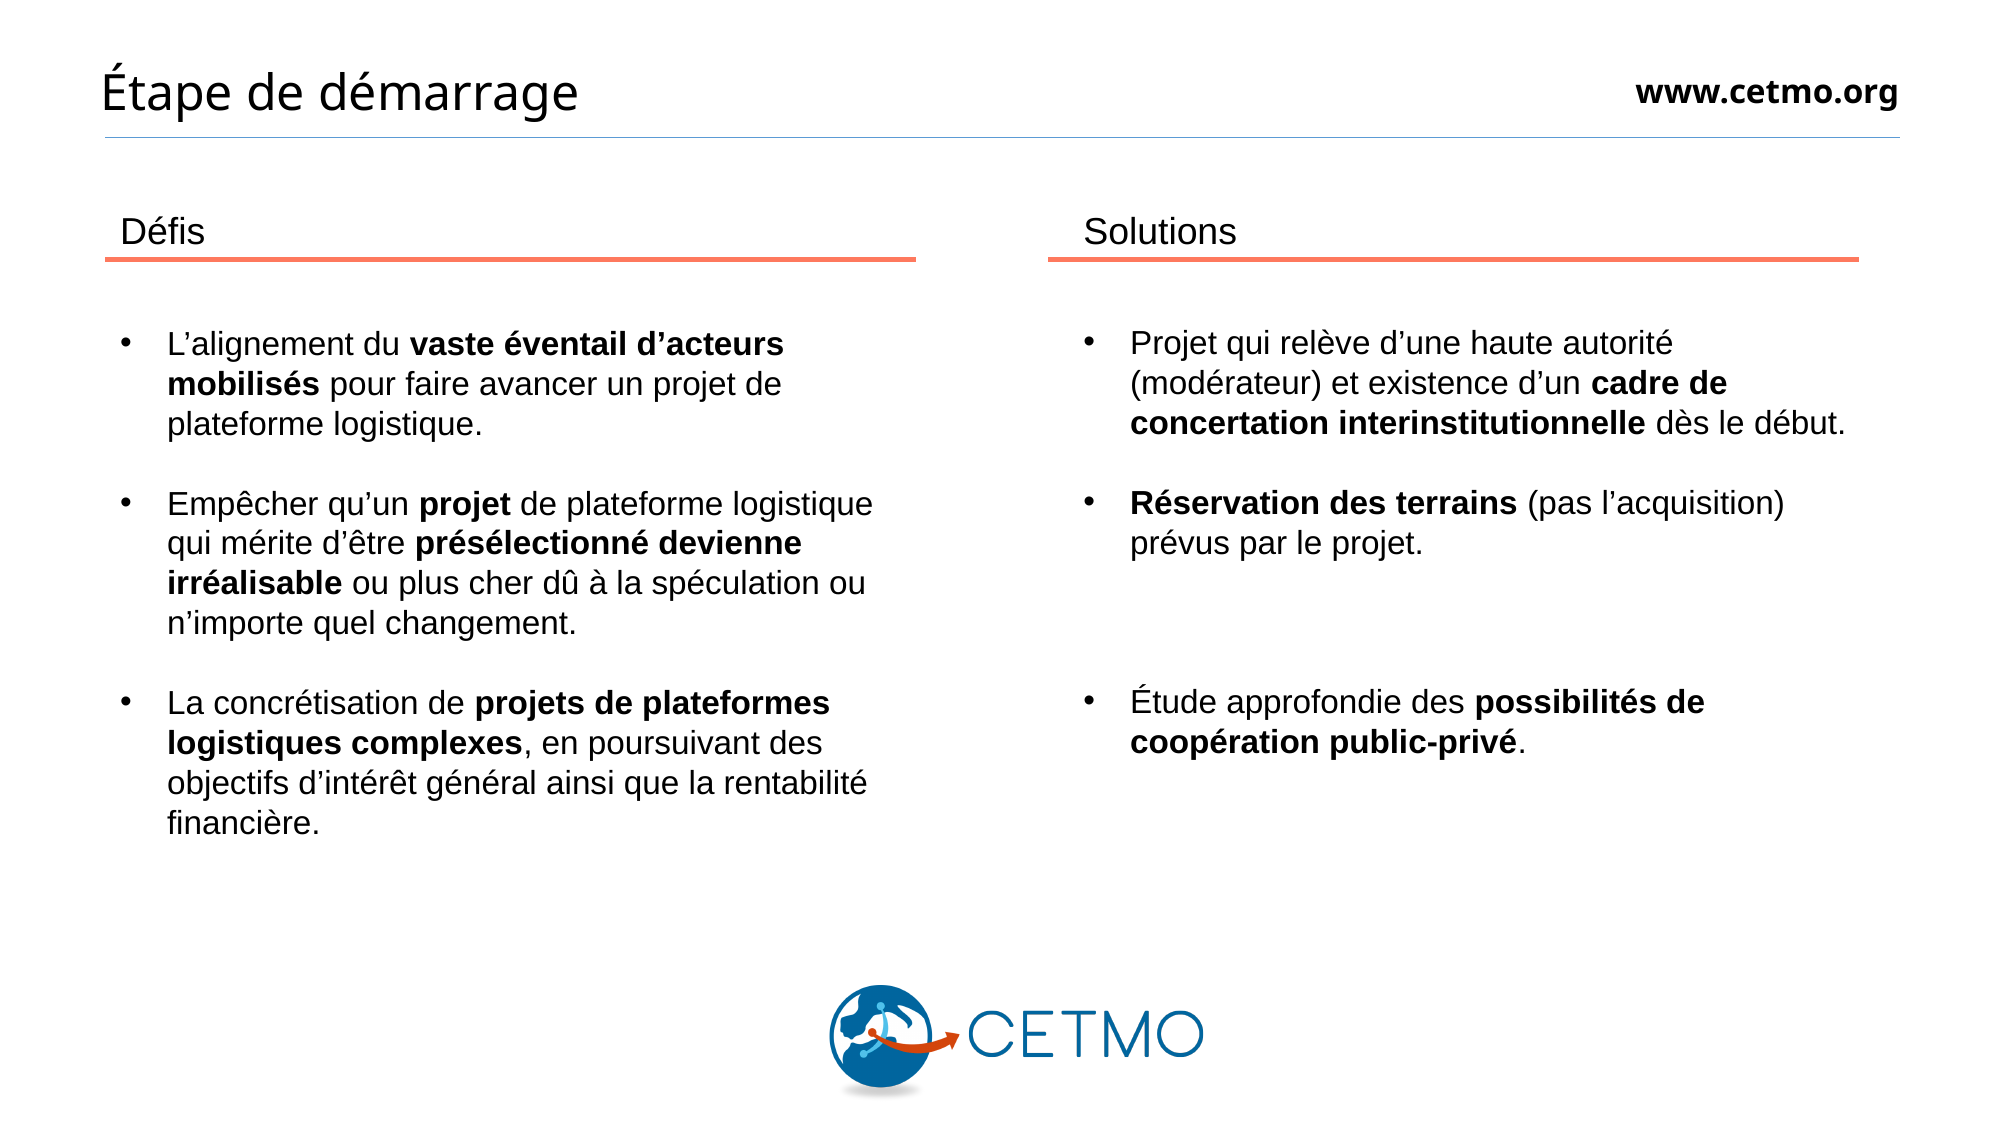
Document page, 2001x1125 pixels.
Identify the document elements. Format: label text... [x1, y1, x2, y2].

text_box www.cetmo.org [1594, 0, 1915, 119]
title Étape de démarrage [85, 0, 1557, 129]
text_box Défis [105, 199, 916, 257]
text_box Solutions [1068, 199, 1879, 259]
text_box Projet qui relève d’une haute autorité (modérateur) et existence d’un cadre de concertation interinstitutionnelle dès le début. Réservation des terrains (pas l’acquisition) prévus par le projet. Étude approfondie des possibilités de coopération public-privé. [1068, 313, 1884, 768]
picture [814, 968, 1220, 1110]
text_box L’alignement du vaste éventail d’acteurs mobilisés pour faire avancer un projet de plateforme logistique. Empêcher qu’un projet de plateforme logistique qui mérite d’être présélectionné devienne irréalisable ou plus cher dû à la spéculation ou n’importe quel changement. La concrétisation de projets de plateformes logistiques complexes, en poursuivant des objectifs d’intérêt général ainsi que la rentabilité financière. [105, 314, 916, 889]
